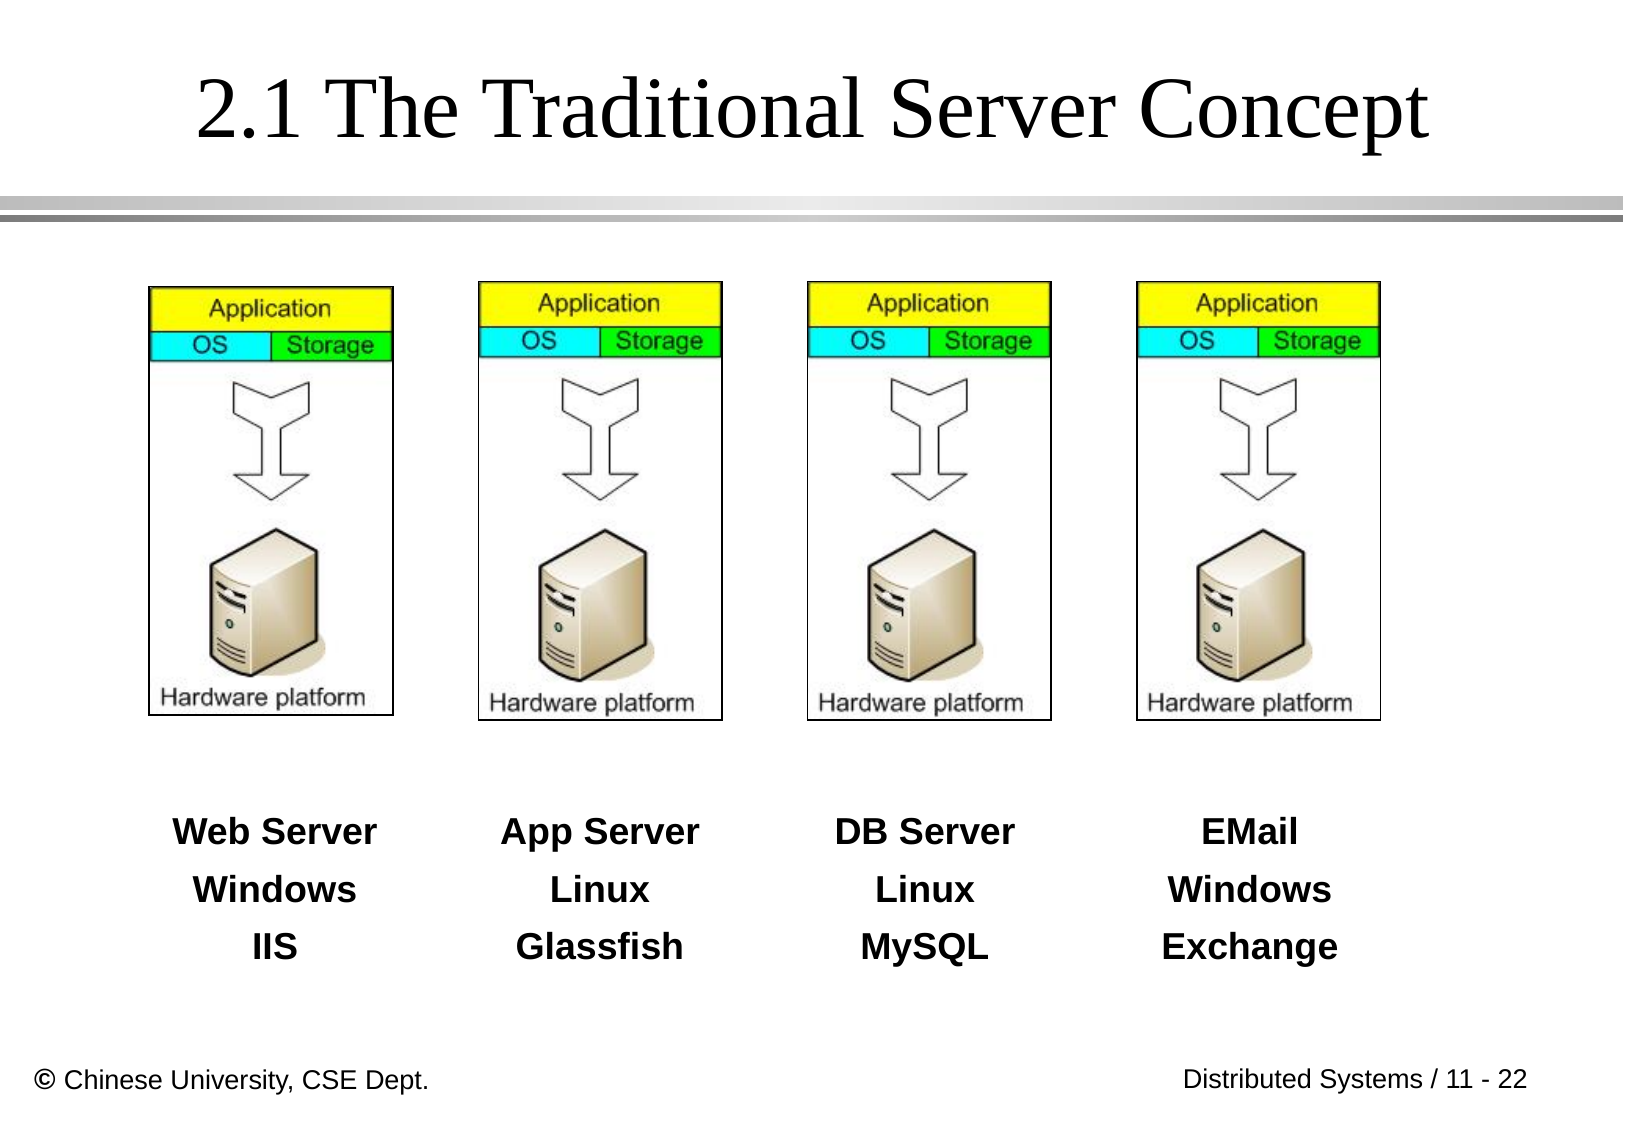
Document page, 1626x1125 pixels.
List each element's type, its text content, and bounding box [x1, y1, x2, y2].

text_box Web Server Windows IIS [150, 799, 400, 975]
text_box DB Server Linux MySQL [800, 799, 1050, 975]
picture [808, 281, 1051, 720]
title 2.1 The Traditional Server Concept [50, 62, 1575, 163]
picture [478, 281, 722, 720]
text_box EMail Windows Exchange [1125, 799, 1375, 975]
picture [1137, 281, 1380, 720]
picture [149, 287, 393, 715]
text_box App Server Linux Glassfish [474, 799, 725, 975]
